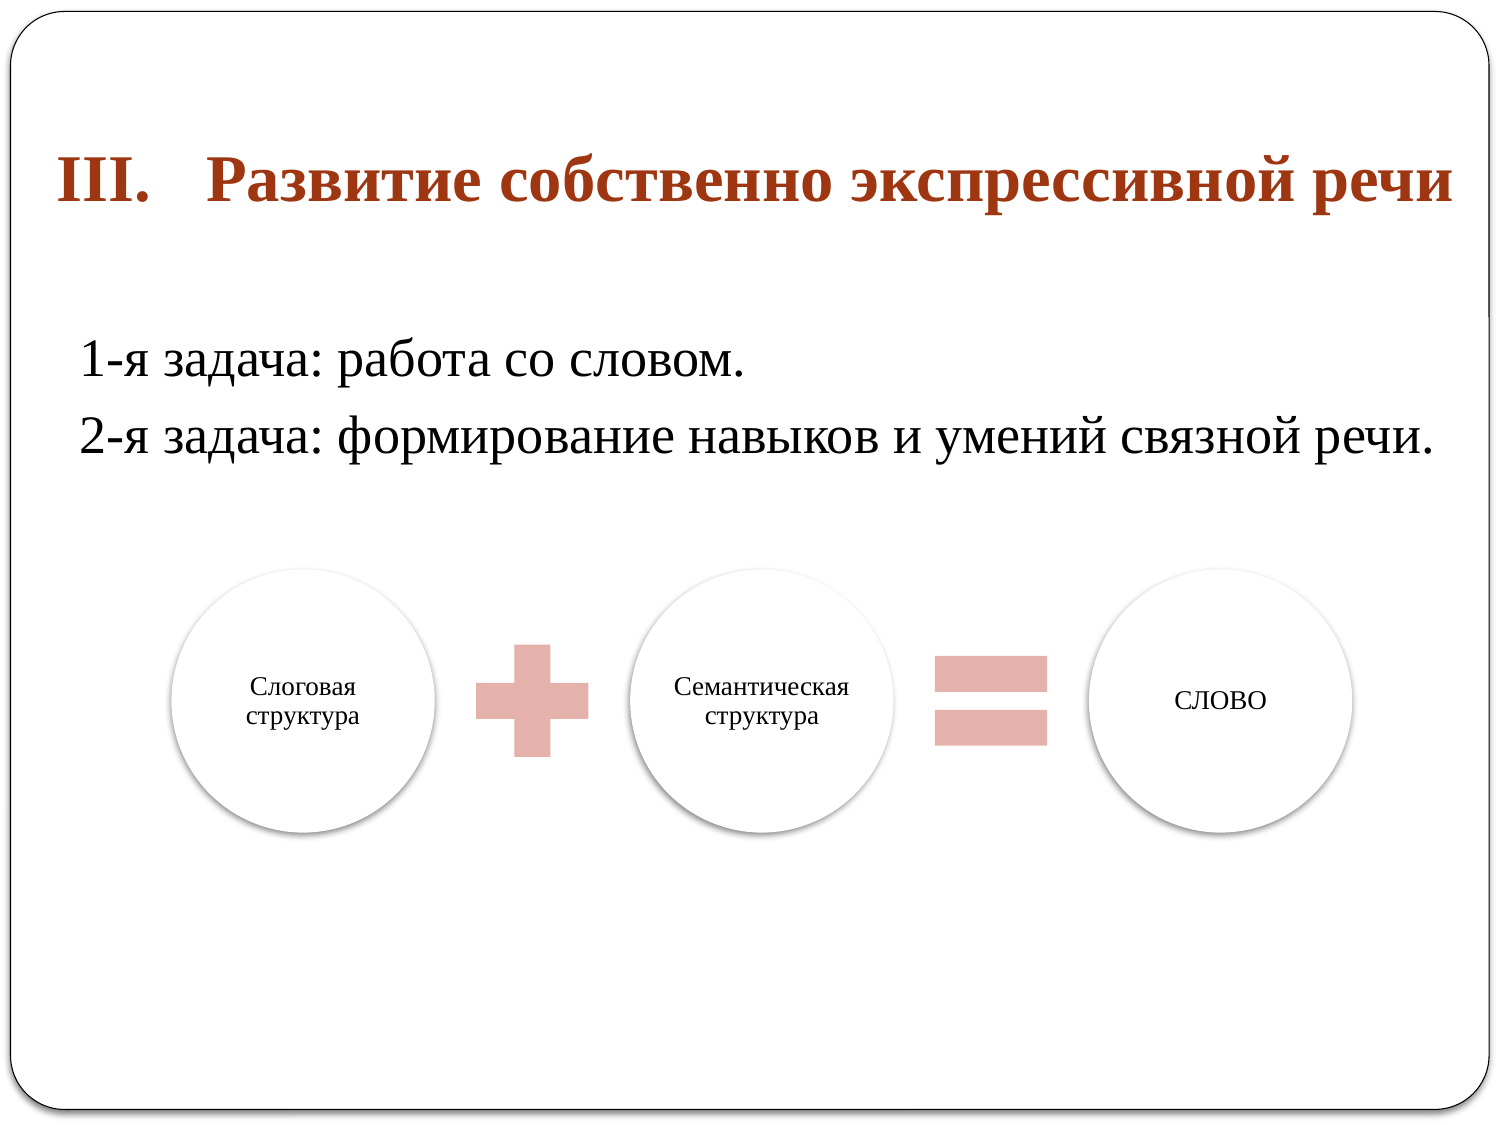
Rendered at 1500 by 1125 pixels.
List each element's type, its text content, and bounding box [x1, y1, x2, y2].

title III. Развитие собственно экспрессивной речи [41, 42, 1471, 231]
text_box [170, 337, 1353, 1065]
list 1-я задача: работа со словом. 2-я задача: формирование навыков и умений связной речи. [64, 237, 1459, 988]
